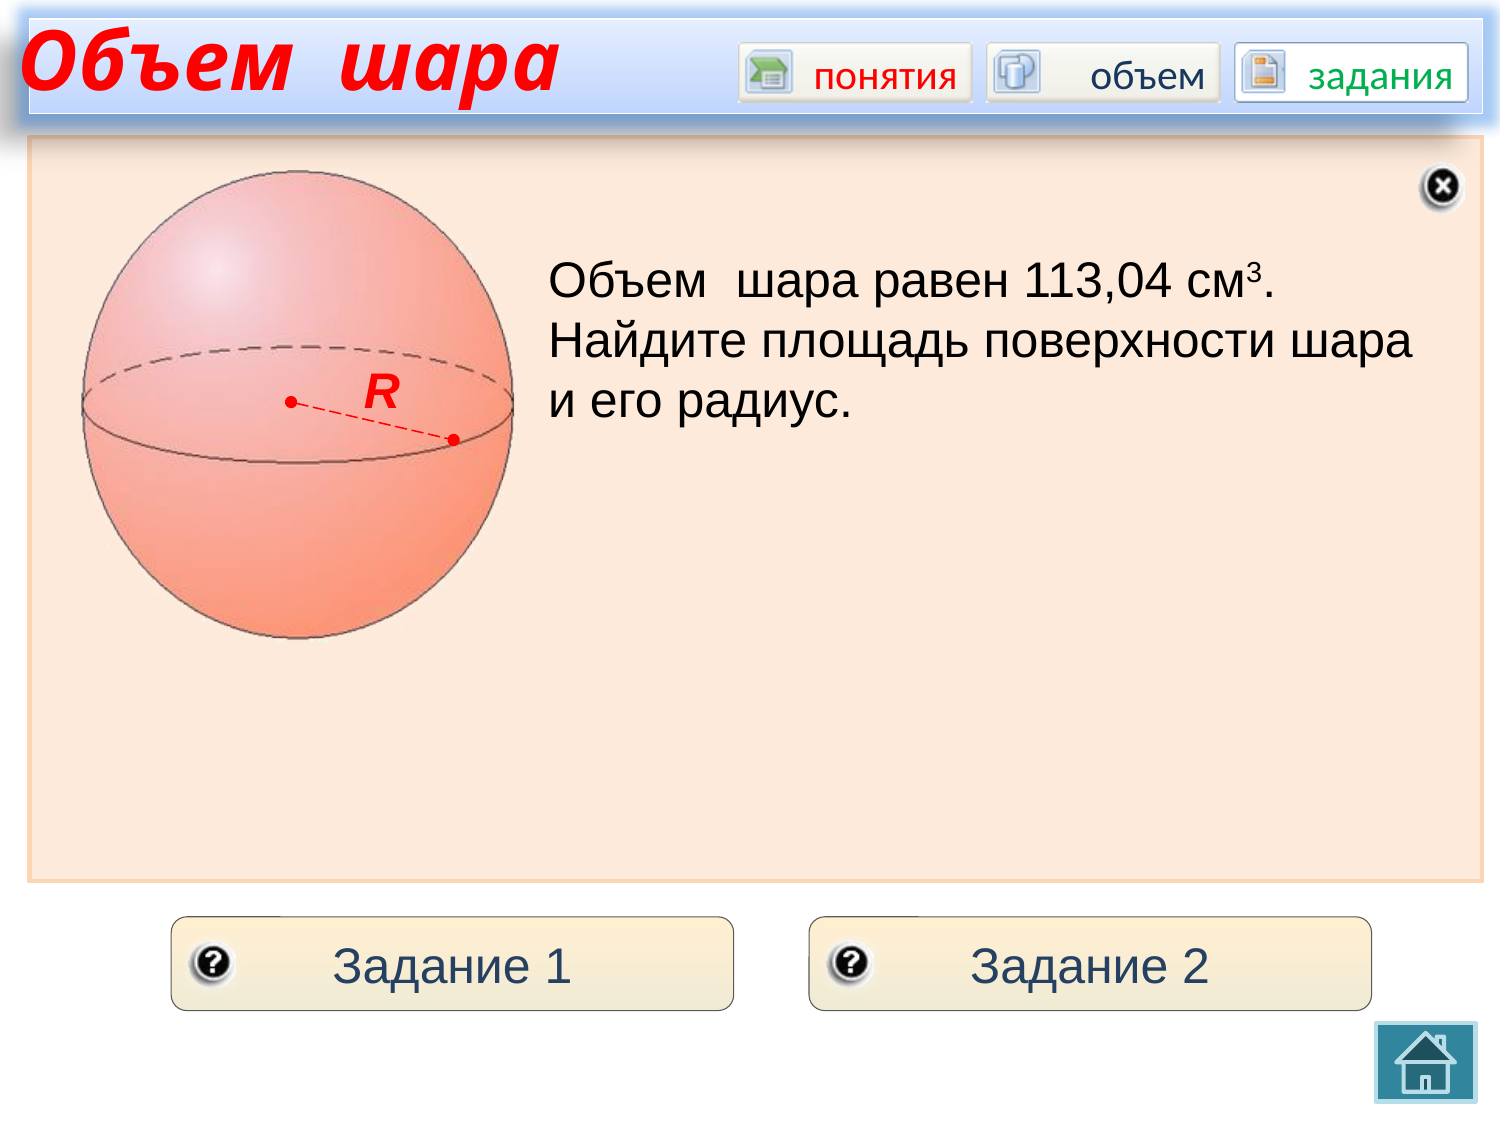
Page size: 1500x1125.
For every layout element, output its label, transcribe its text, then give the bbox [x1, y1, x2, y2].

text_box Объем шара [2, 0, 577, 115]
text_box объем [984, 41, 1223, 104]
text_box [170, 916, 734, 1011]
text_box задания [1232, 41, 1471, 104]
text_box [29, 136, 1483, 882]
text_box понятия [736, 41, 975, 104]
text_box [577, 18, 1483, 114]
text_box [808, 916, 1372, 1011]
text_box [1374, 1021, 1478, 1104]
